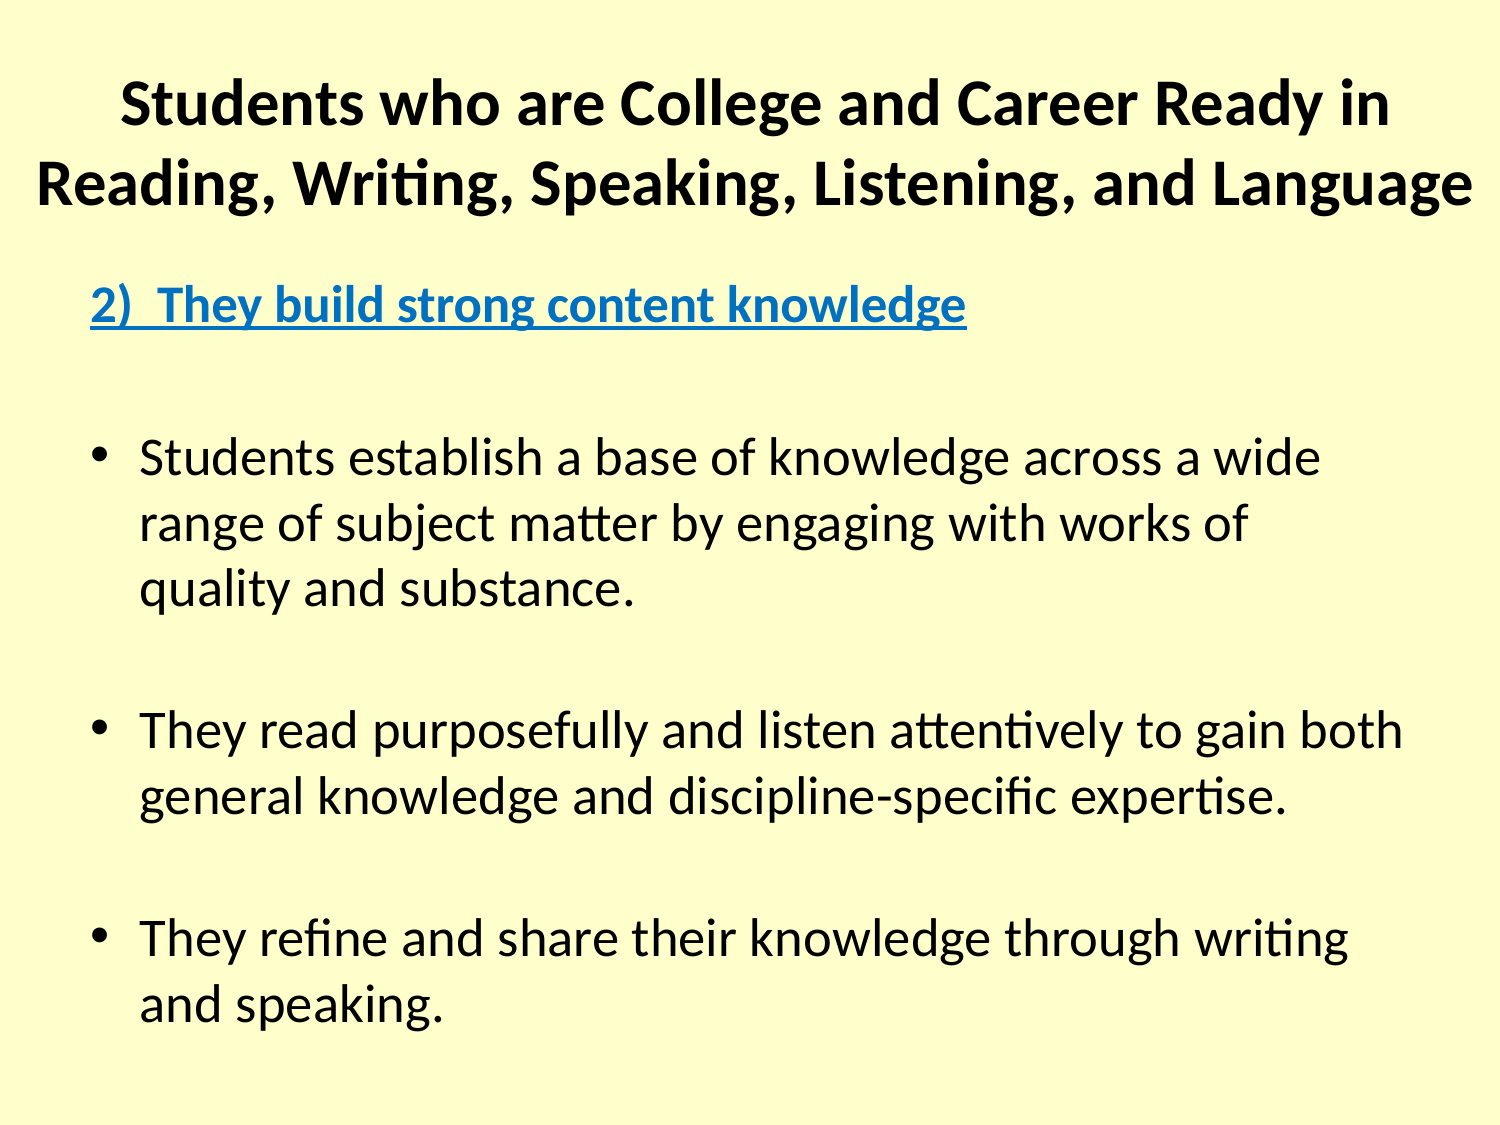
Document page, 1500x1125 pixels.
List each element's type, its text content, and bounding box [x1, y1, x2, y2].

list 2) They build strong content knowledge Students establish a base of knowledge across a wide range of subject matter by engaging with works of quality and substance. They read purposefully and listen attentively to gain both general knowledge and discipline-specific expertise. They refine and share their knowledge through writing and speaking. [75, 262, 1425, 1063]
title Students who are College and Career Ready in Reading, Writing, Speaking, Listening, and Language [12, 45, 1500, 233]
